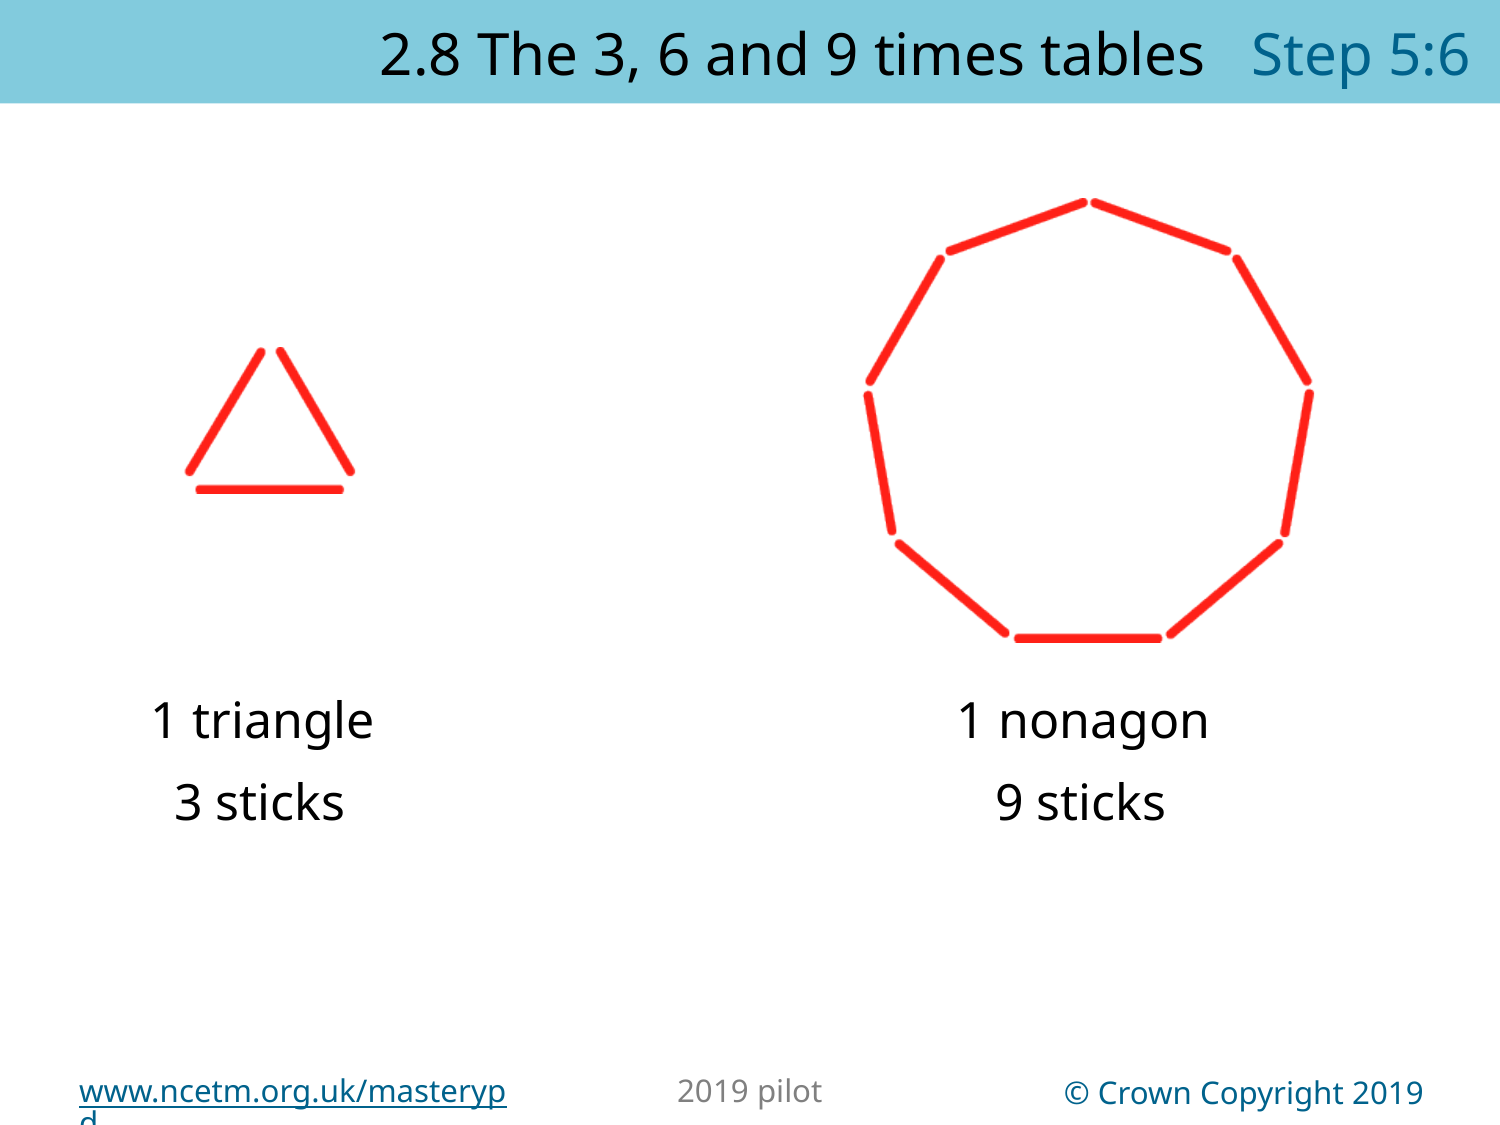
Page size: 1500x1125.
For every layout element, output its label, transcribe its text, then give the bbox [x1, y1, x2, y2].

picture [808, 198, 1371, 643]
text_box 1 nonagon [915, 680, 1252, 756]
text_box 1 triangle [94, 680, 432, 756]
text_box 9 sticks [912, 763, 1250, 839]
text_box 3 sticks [91, 763, 429, 839]
list 2.8 The 3, 6 and 9 times tables Step 5:6 [0, 0, 1500, 104]
picture [0, 347, 544, 494]
